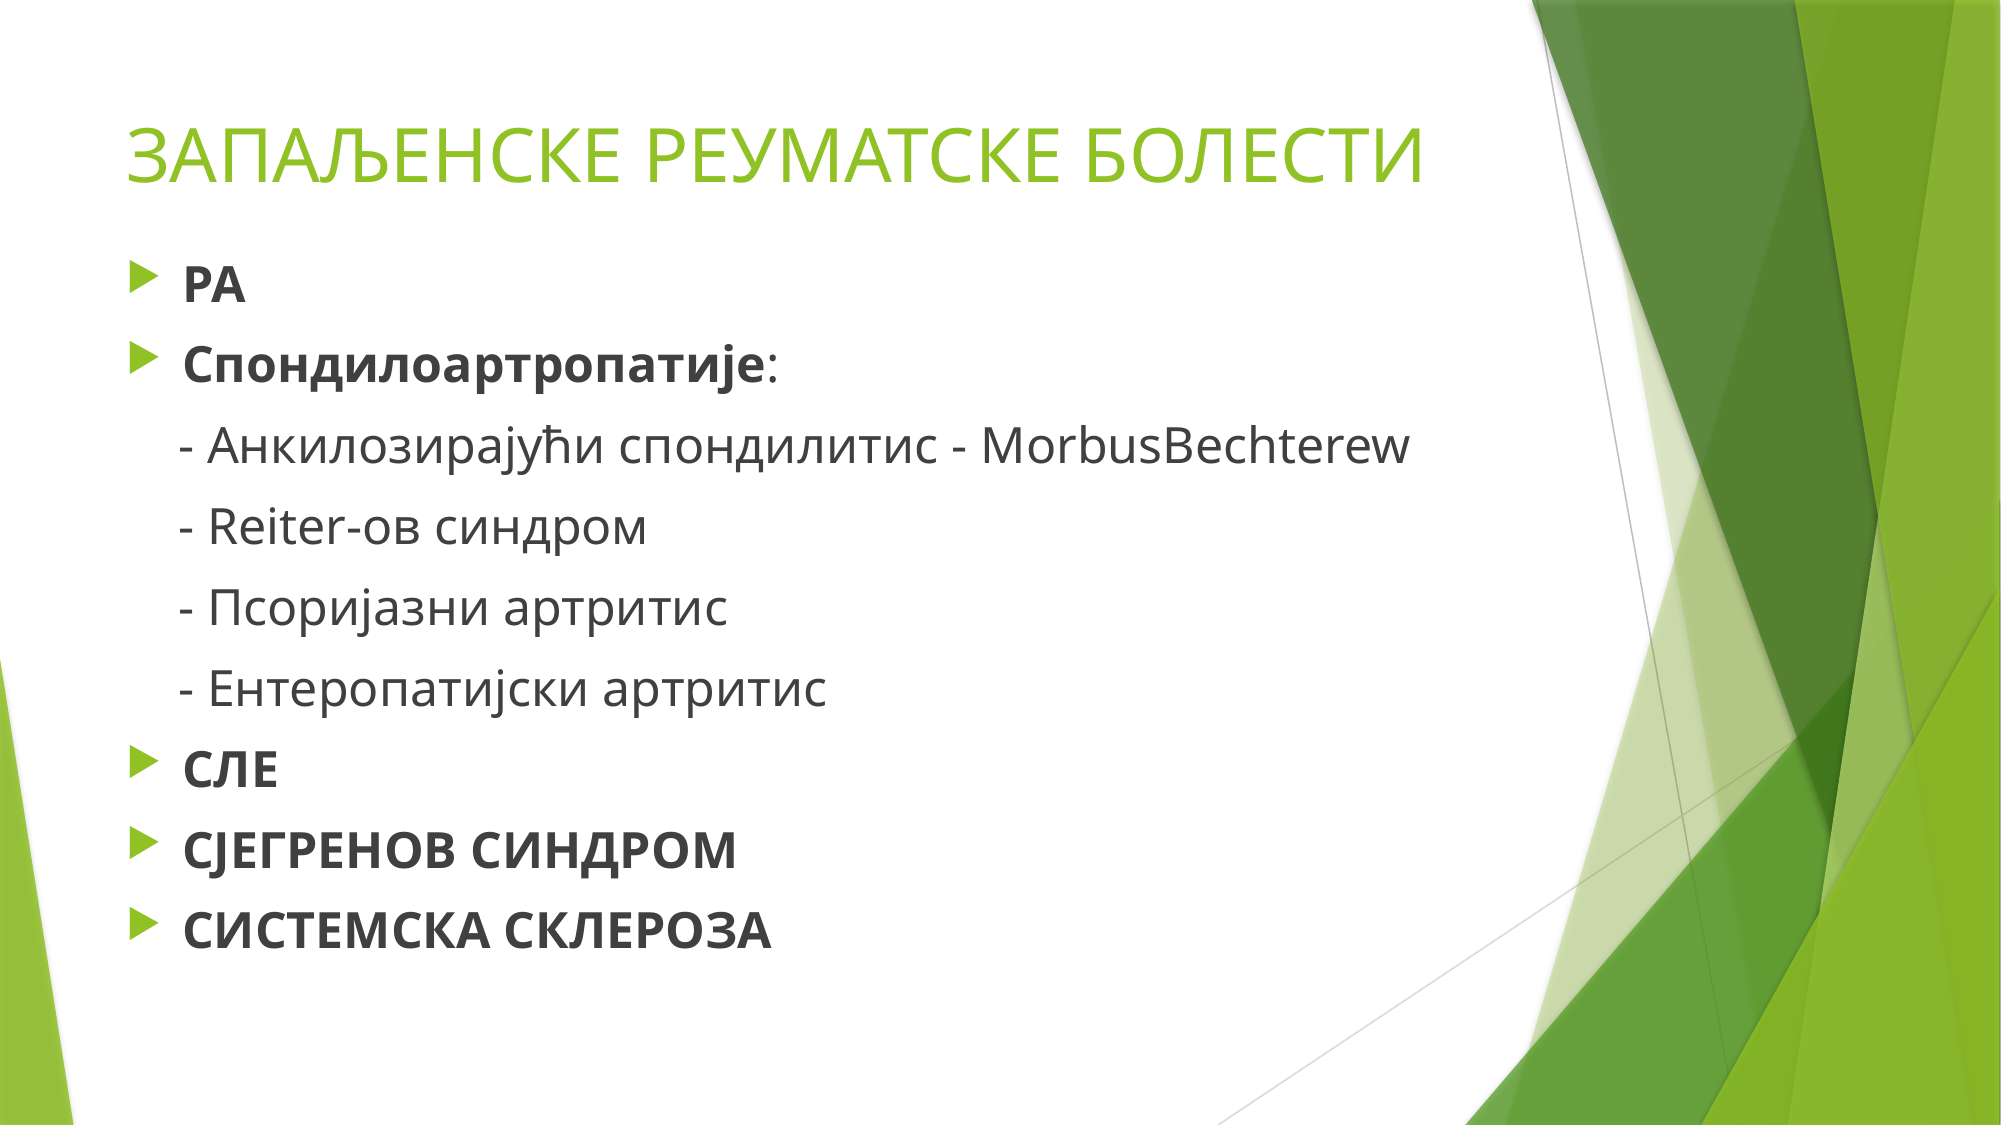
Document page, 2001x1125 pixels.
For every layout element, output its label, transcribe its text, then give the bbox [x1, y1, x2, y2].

title ЗАПАЉЕНСКЕ РЕУМАТСКЕ БОЛЕСТИ [111, 99, 1522, 244]
list РА Спондилоартропатије: - Анкилозирајући спондилитис - MorbusBechterew - Reiter-ов синдром - Псоријазни артритис - Ентеропатијски артритис СЛЕ СЈЕГРЕНОВ СИНДРОМ СИСТЕМСКА СКЛЕРОЗА [111, 244, 1522, 1074]
